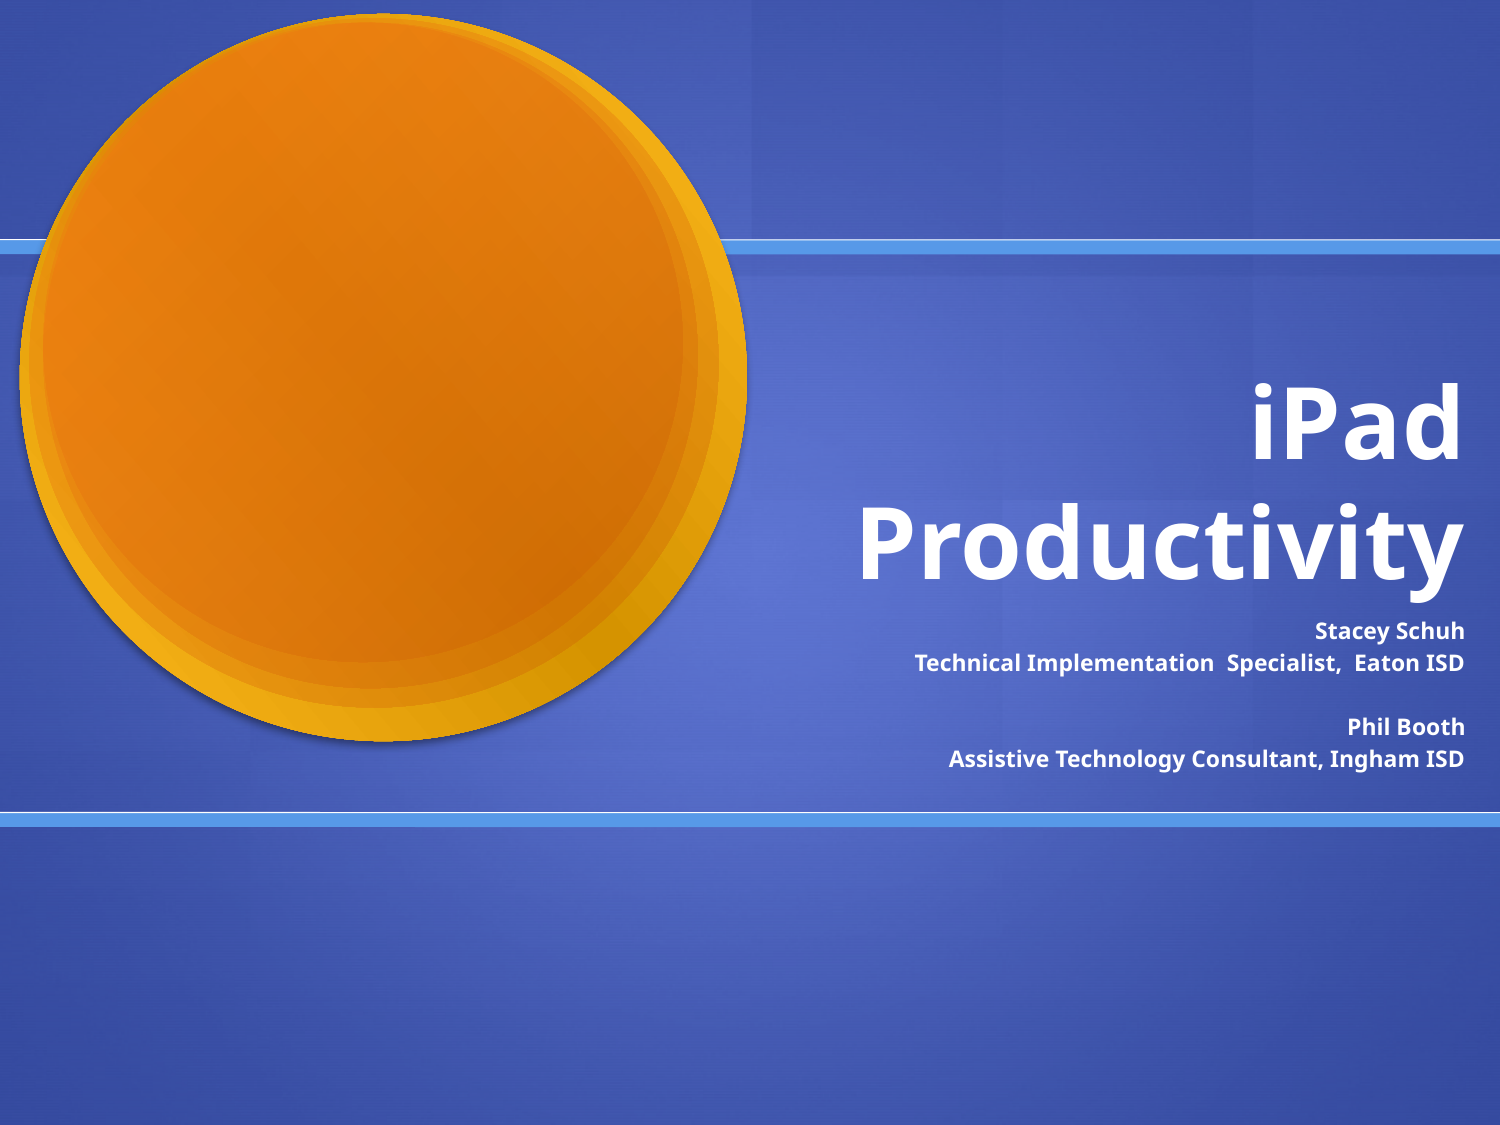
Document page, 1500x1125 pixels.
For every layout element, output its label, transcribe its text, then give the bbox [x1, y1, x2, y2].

subtitle Stacey Schuh Technical Implementation Specialist, Eaton ISD Phil Booth Assistive Technology Consultant, Ingham ISD [675, 608, 1481, 755]
title iPad Productivity [675, 258, 1481, 608]
